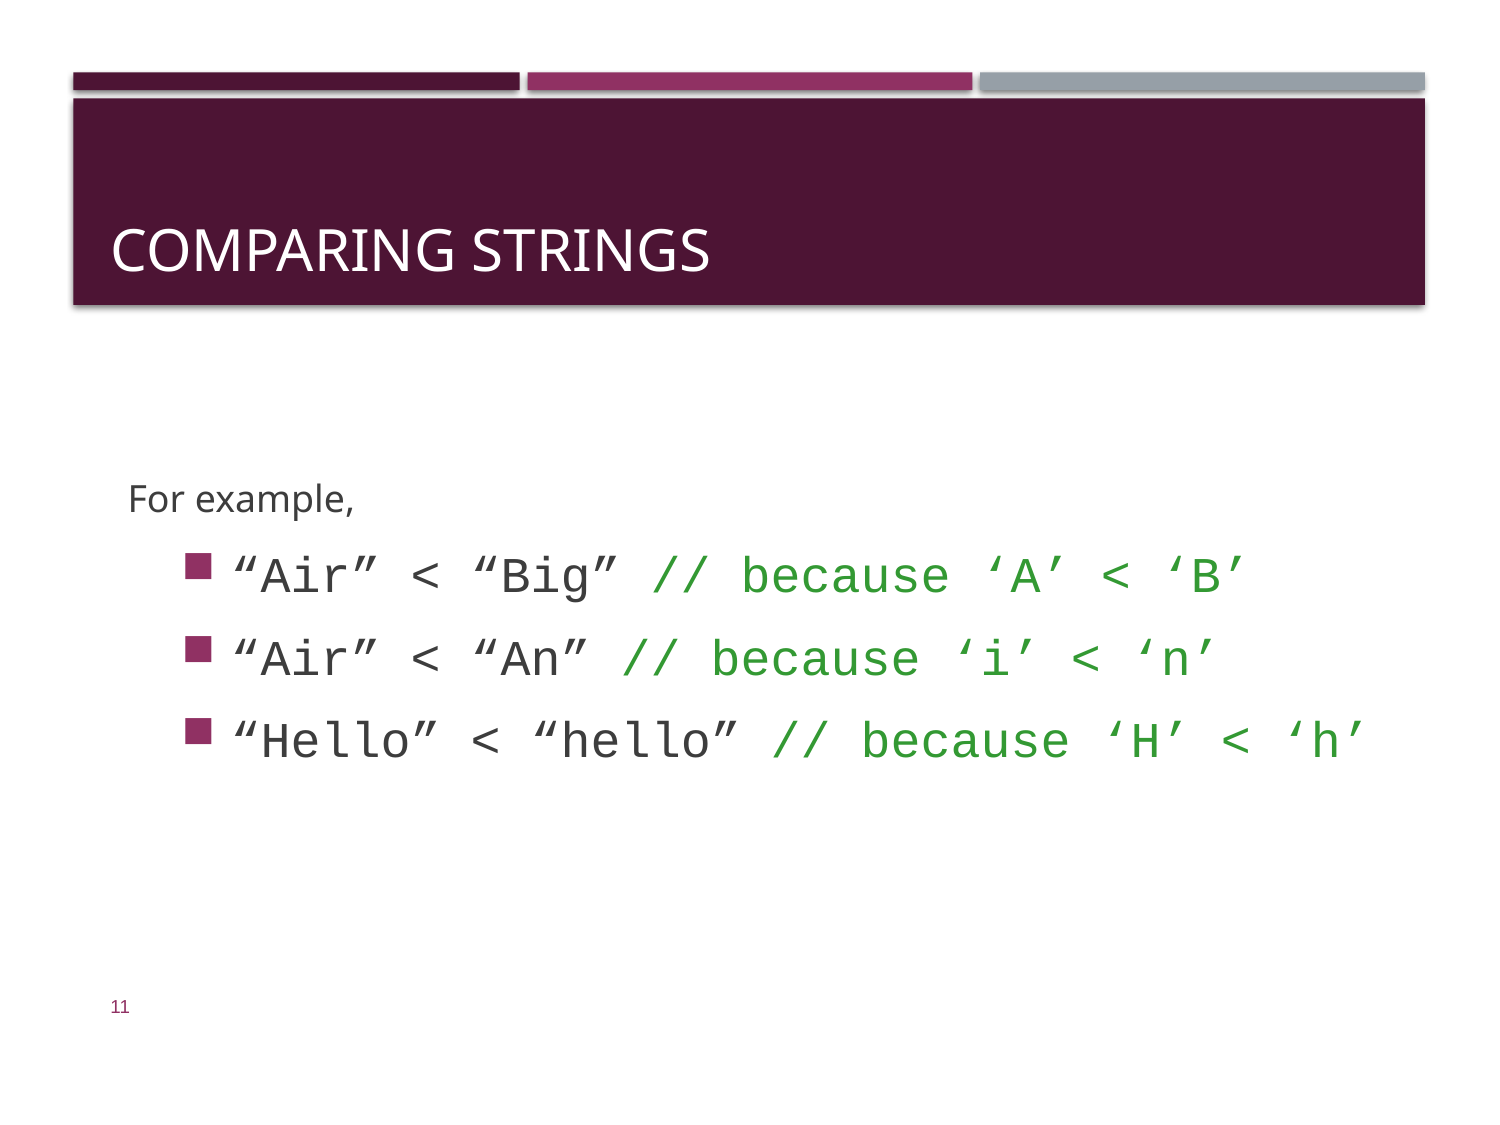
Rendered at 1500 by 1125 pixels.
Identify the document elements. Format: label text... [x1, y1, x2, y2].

title Comparing Strings [95, 112, 1406, 291]
slide_number 11 [95, 976, 895, 1037]
list For example, “Air” < “Big” // because ‘A’ < ‘B’ “Air” < “An” // because ‘i’ < ‘n’ “Hello” < “hello” // because ‘H’ < ‘h’ [112, 324, 1438, 1001]
